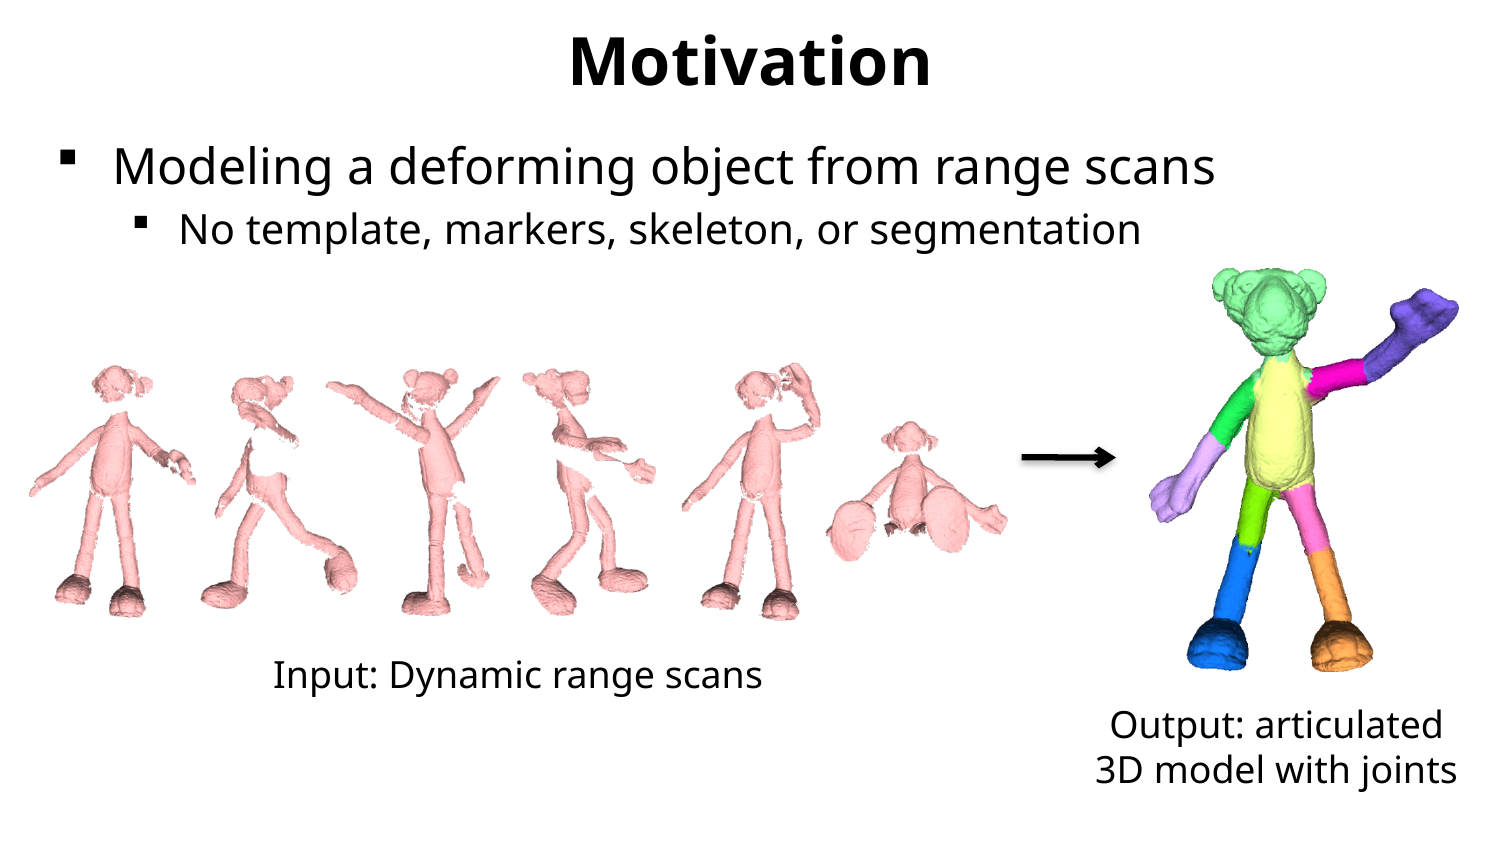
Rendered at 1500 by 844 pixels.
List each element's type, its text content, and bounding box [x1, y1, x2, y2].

list Modeling a deforming object from range scans No template, markers, skeleton, or segmentation [41, 126, 1459, 777]
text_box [1101, 267, 1459, 800]
title Motivation [41, 0, 1459, 119]
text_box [29, 362, 1008, 703]
